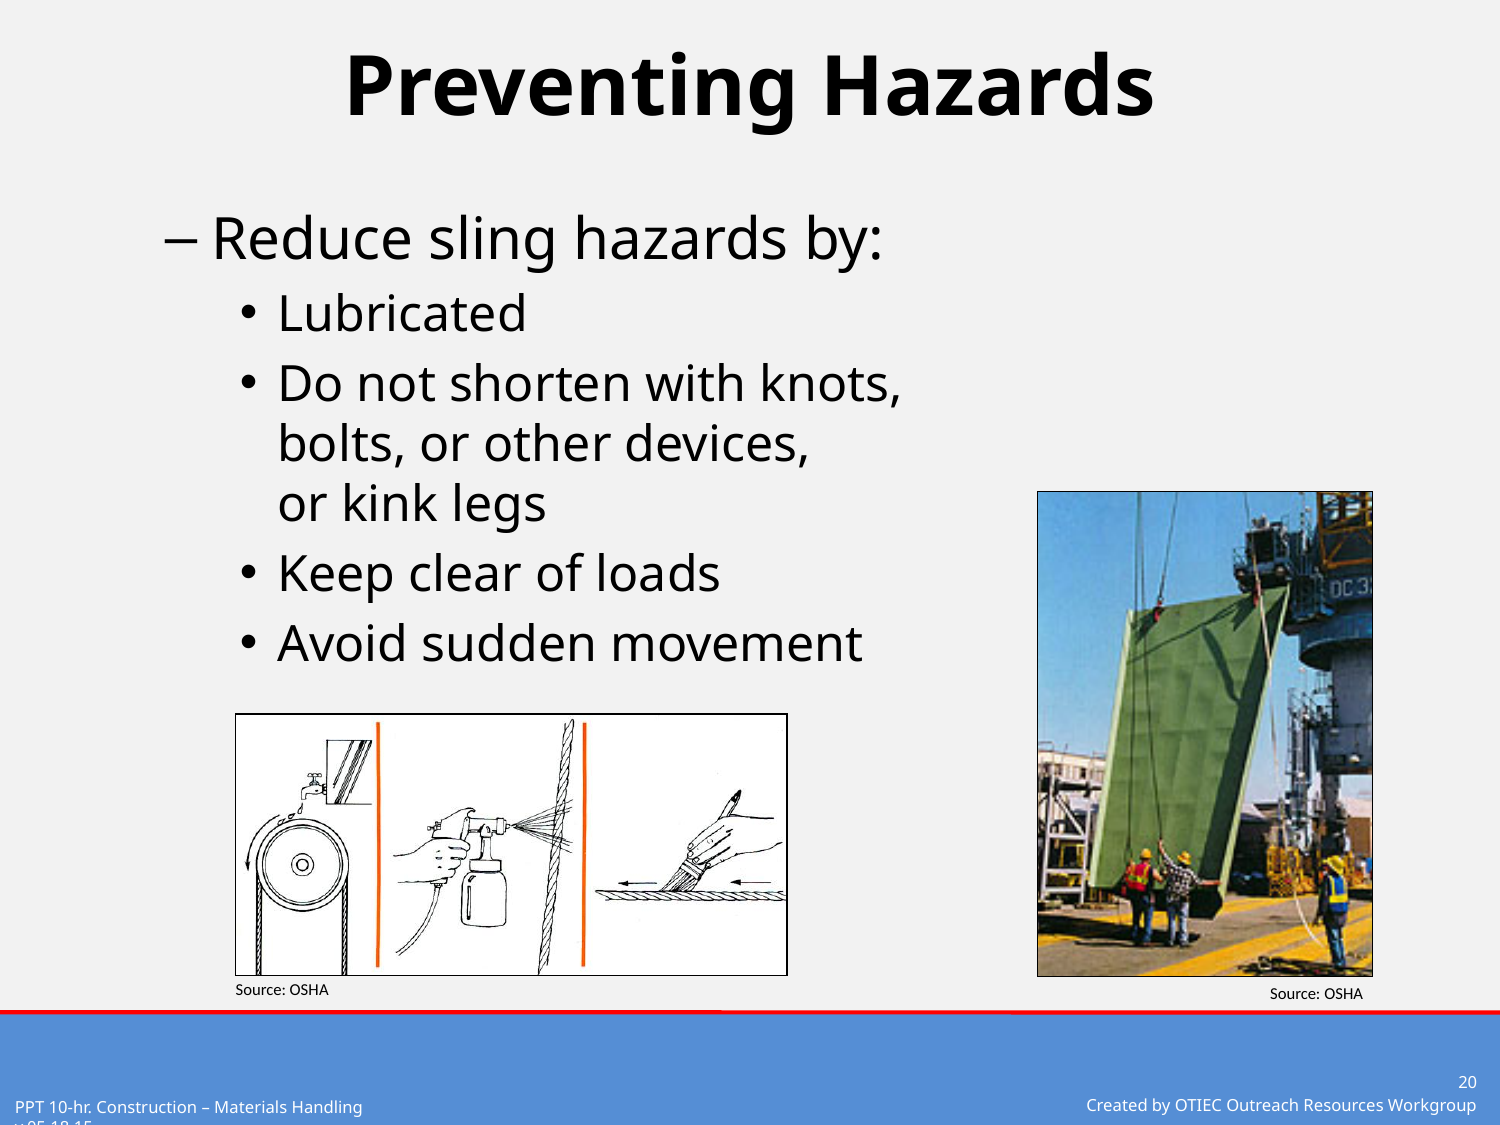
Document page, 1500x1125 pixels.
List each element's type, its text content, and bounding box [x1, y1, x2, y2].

text_box Source: OSHA [220, 971, 512, 1006]
text_box Source: OSHA [1237, 975, 1379, 1010]
title Preventing Hazards [75, 24, 1425, 213]
list Reduce sling hazards by: Lubricated Do not shorten with knots, bolts, or other devices, or kink legs Keep clear of loads Avoid sudden movement [75, 193, 1088, 788]
picture [1037, 491, 1373, 977]
picture [236, 714, 787, 976]
